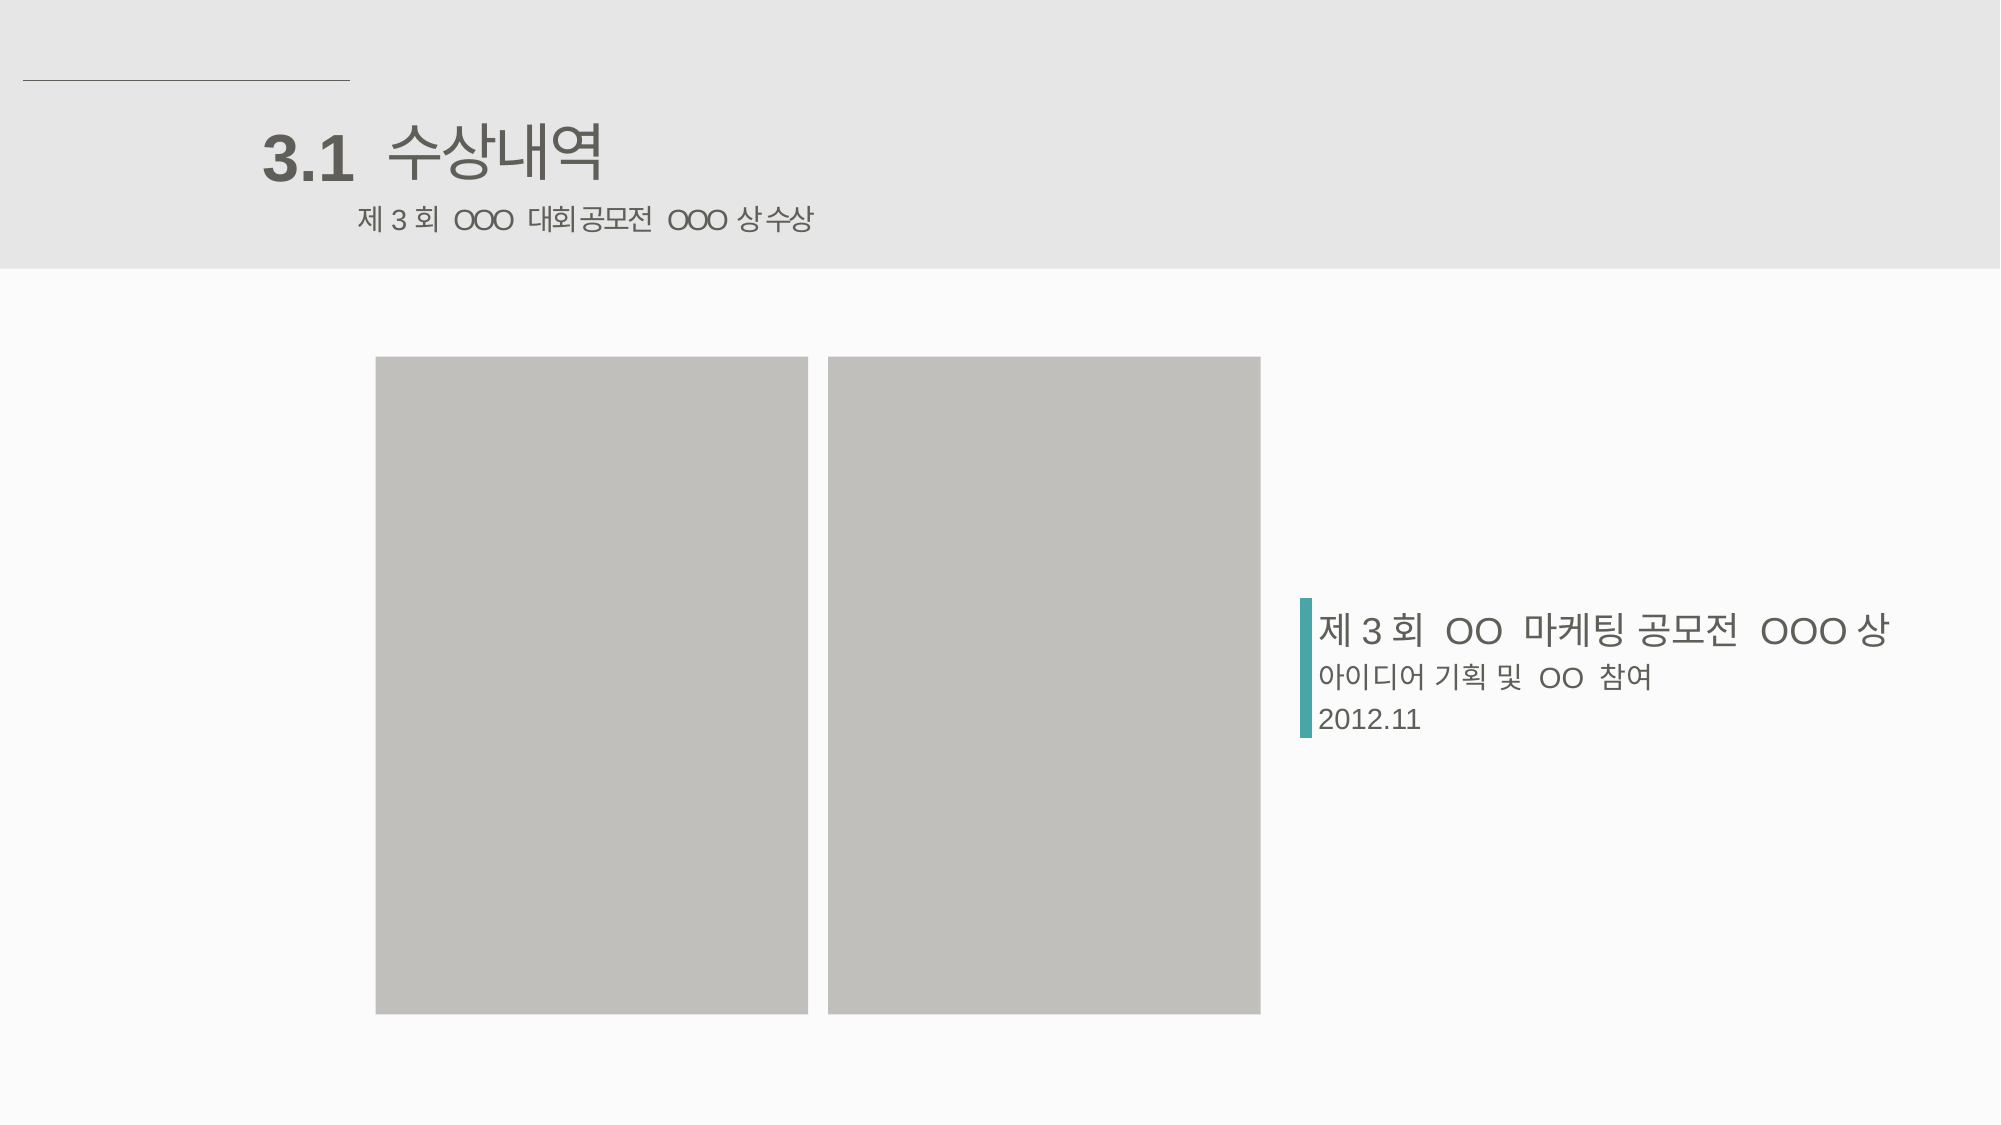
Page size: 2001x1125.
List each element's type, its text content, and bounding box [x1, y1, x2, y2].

text_box 3.1 [247, 106, 370, 202]
text_box 제3회 OOO 대회 공모전 OOO상 수상 [342, 193, 831, 244]
text_box [827, 356, 1262, 1015]
text_box 제3회 OO 마케팅 공모전 OOO상 아이디어 기획 및 OO 참여 2012.11 [1303, 590, 1907, 744]
text_box 수상내역 [371, 105, 622, 193]
text_box [374, 356, 809, 1015]
text_box [0, 0, 2000, 270]
